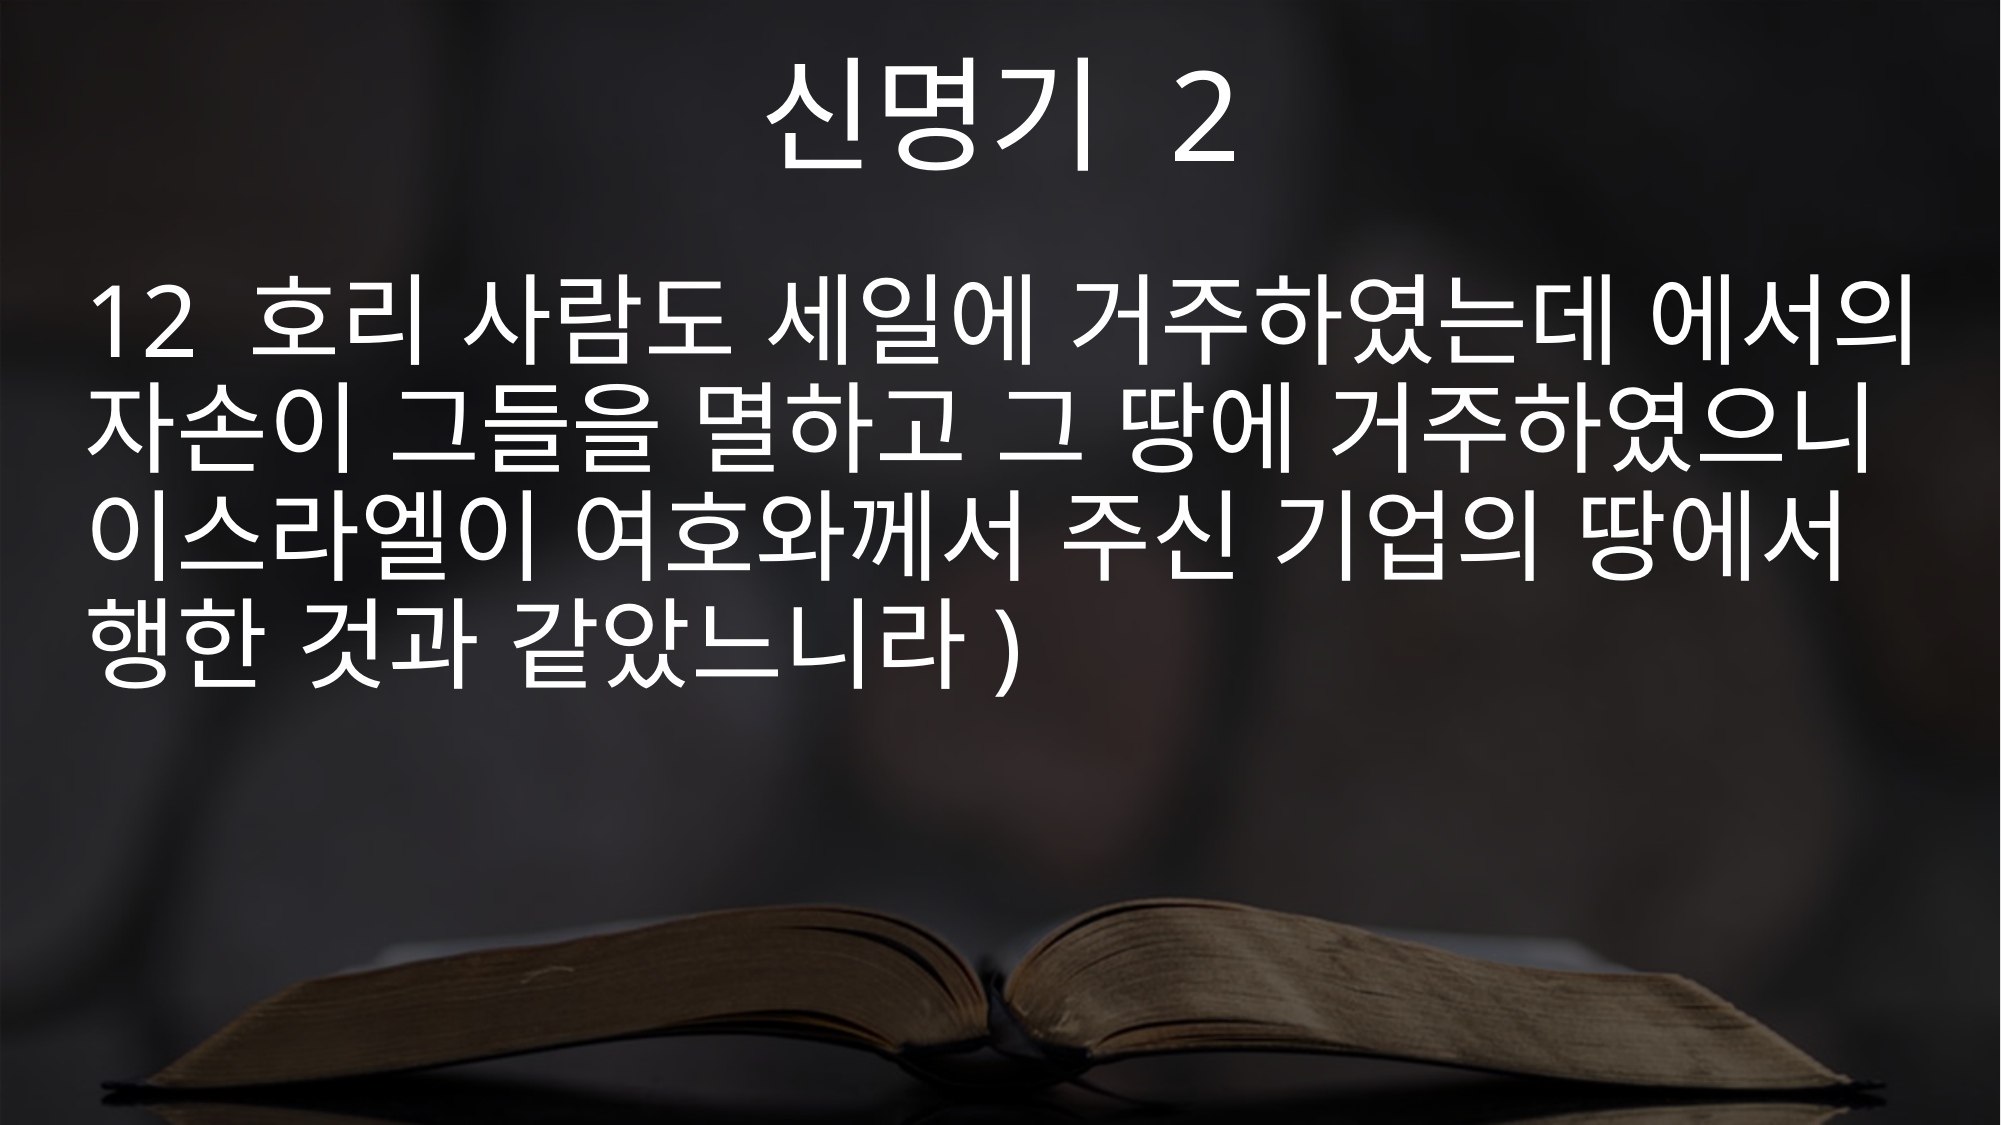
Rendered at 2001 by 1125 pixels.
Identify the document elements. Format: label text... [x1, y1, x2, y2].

list 12 호리 사람도 세일에 거주하였는데 에서의 자손이 그들을 멸하고 그 땅에 거주하였으니 이스라엘이 여호와께서 주신 기업의 땅에서 행한 것과 같았느니라) [69, 263, 1953, 423]
footer 신명기 2 [0, 32, 2000, 192]
picture [0, 0, 2001, 1125]
